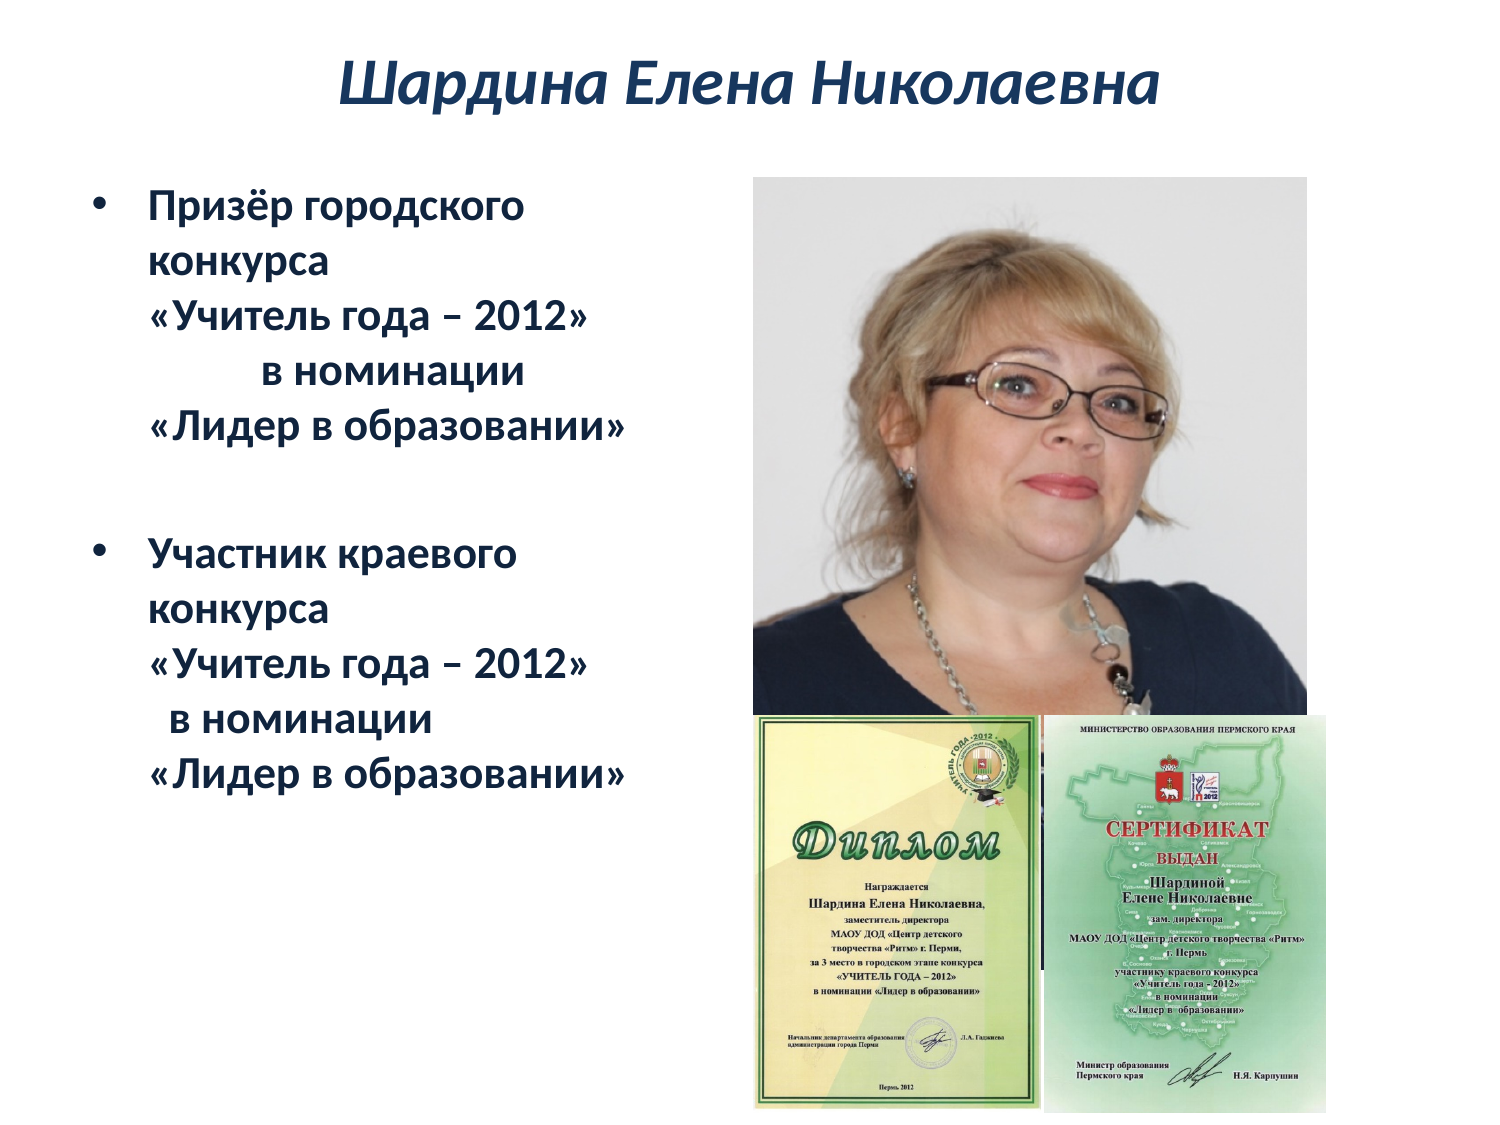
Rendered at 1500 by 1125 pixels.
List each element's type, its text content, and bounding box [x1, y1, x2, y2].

picture [753, 177, 1326, 1113]
list Призёр городского конкурса «Учитель года – 2012» в номинации «Лидер в образовании» Участник краевого конкурса «Учитель года – 2012» в номинации «Лидер в образовании» [76, 167, 656, 1092]
text_box Шардина Елена Николаевна [0, 30, 1500, 126]
